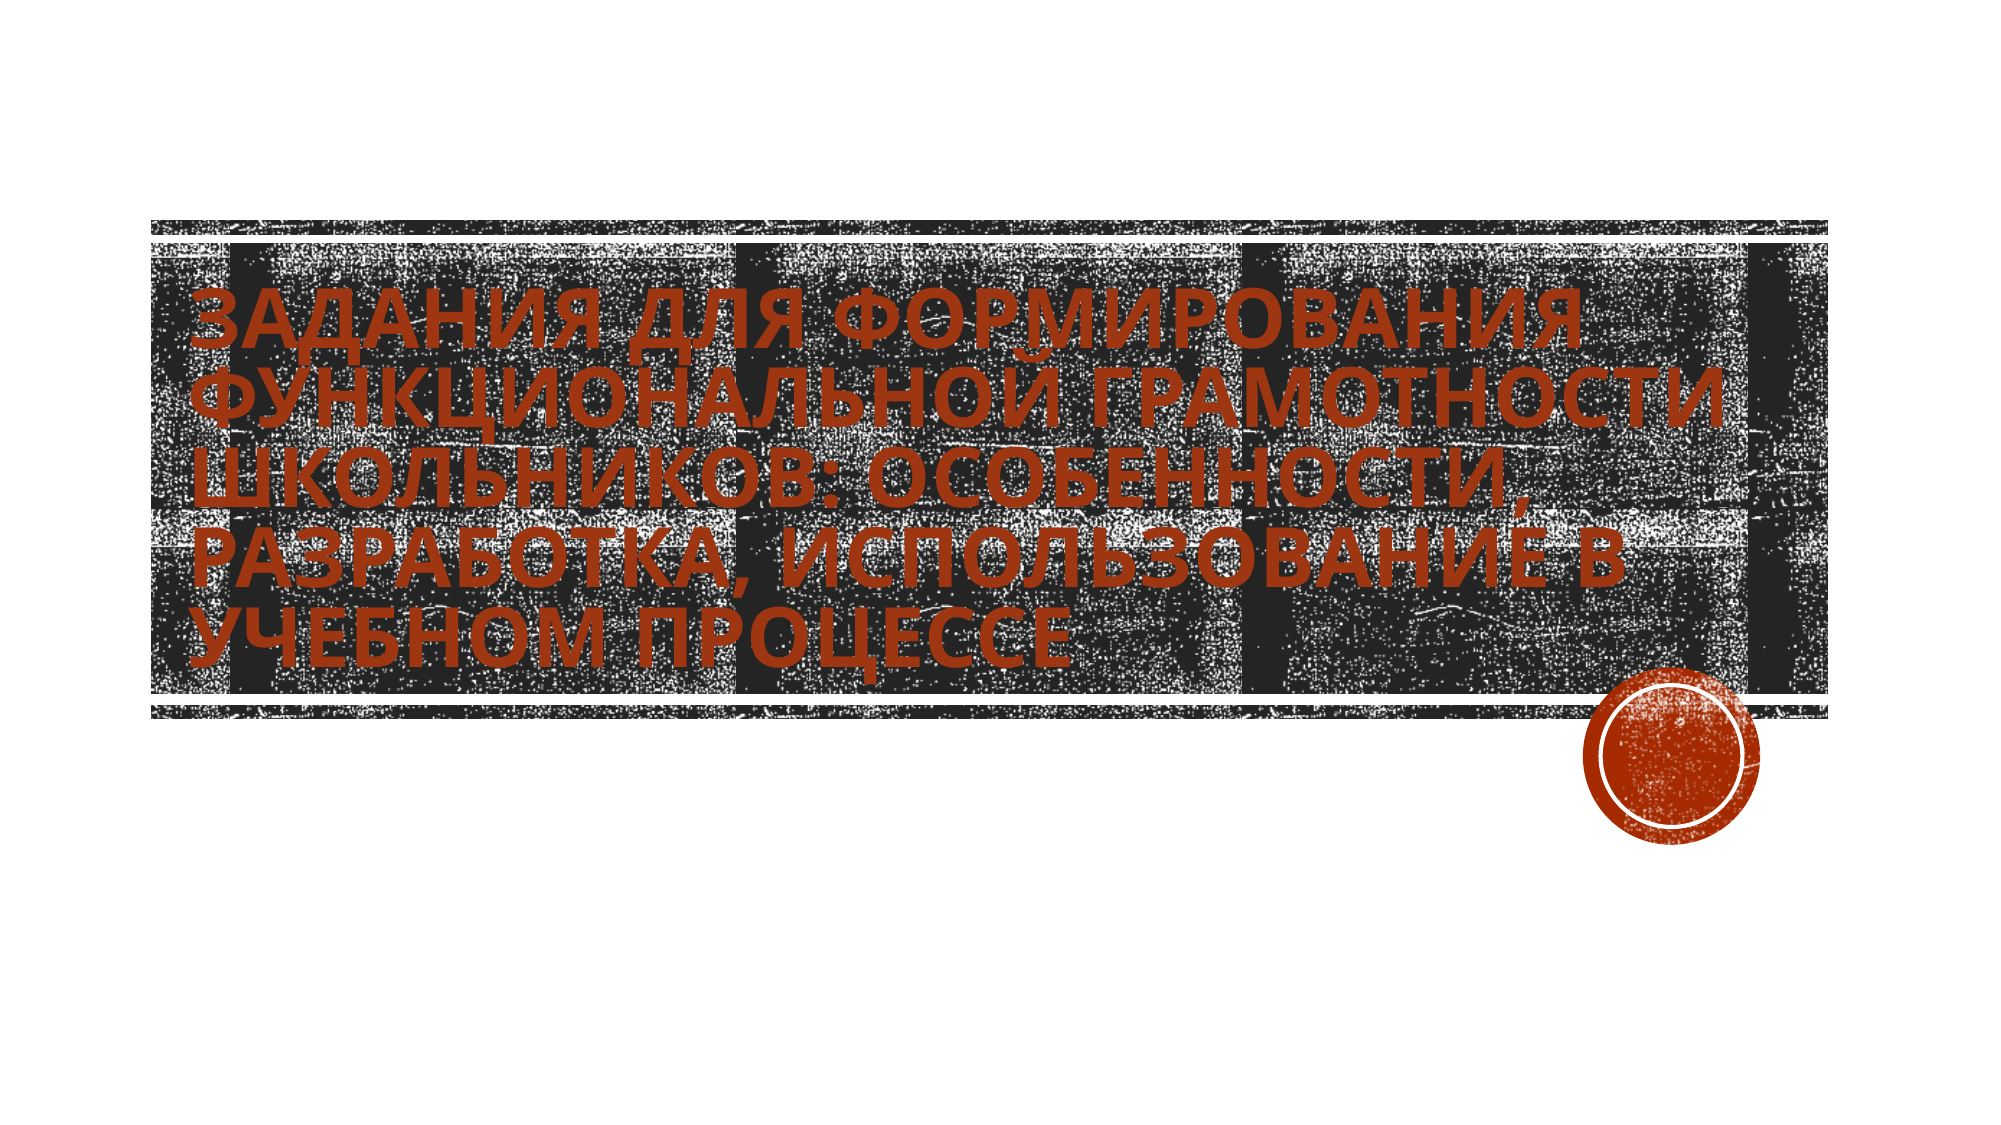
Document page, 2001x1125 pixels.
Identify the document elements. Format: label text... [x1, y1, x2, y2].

title Задания для формирования функциональной грамотности школьников: особенности, разработка, использование в учебном процессе [172, 234, 1808, 733]
